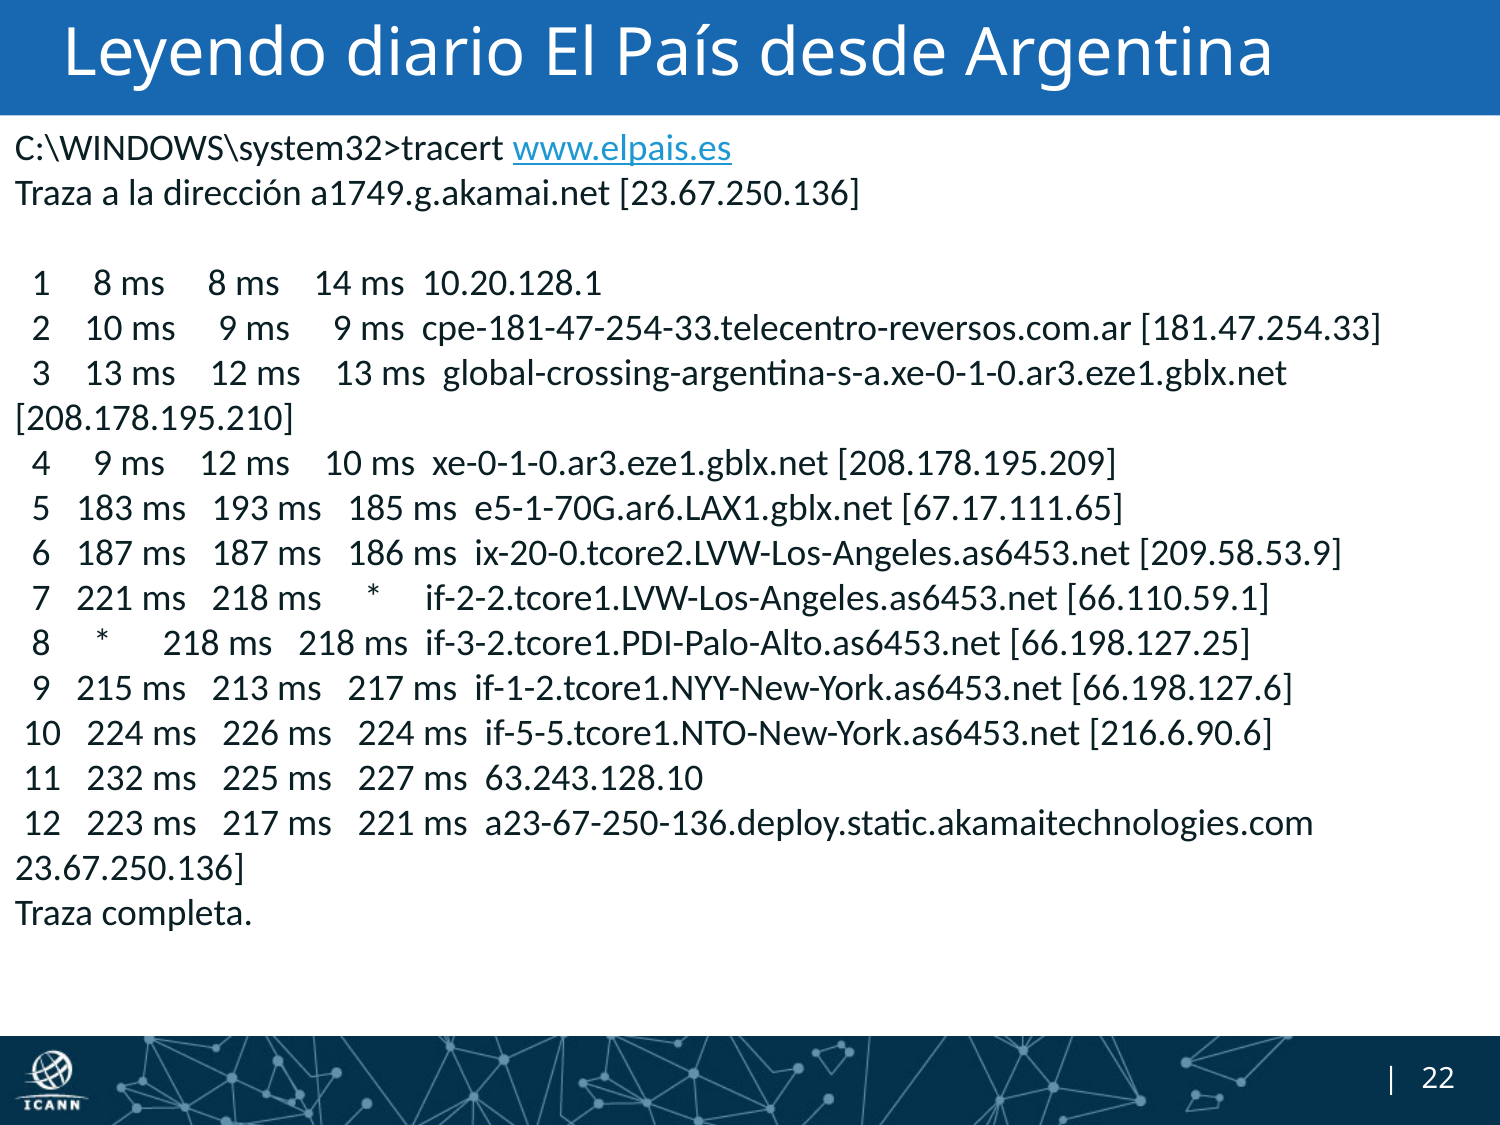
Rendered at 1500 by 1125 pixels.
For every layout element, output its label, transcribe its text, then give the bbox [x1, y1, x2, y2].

text_box C:\WINDOWS\system32>tracert www.elpais.es Traza a la dirección a1749.g.akamai.net [23.67.250.136] 1 8 ms 8 ms 14 ms 10.20.128.1 2 10 ms 9 ms 9 ms cpe-181-47-254-33.telecentro-reversos.com.ar [181.47.254.33] 3 13 ms 12 ms 13 ms global-crossing-argentina-s-a.xe-0-1-0.ar3.eze1.gblx.net [208.178.195.210] 4 9 ms 12 ms 10 ms xe-0-1-0.ar3.eze1.gblx.net [208.178.195.209] 5 183 ms 193 ms 185 ms e5-1-70G.ar6.LAX1.gblx.net [67.17.111.65] 6 187 ms 187 ms 186 ms ix-20-0.tcore2.LVW-Los-Angeles.as6453.net [209.58.53.9] 7 221 ms 218 ms * if-2-2.tcore1.LVW-Los-Angeles.as6453.net [66.110.59.1] 8 * 218 ms 218 ms if-3-2.tcore1.PDI-Palo-Alto.as6453.net [66.198.127.25] 9 215 ms 213 ms 217 ms if-1-2.tcore1.NYY-New-York.as6453.net [66.198.127.6] 10 224 ms 226 ms 224 ms if-5-5.tcore1.NTO-New-York.as6453.net [216.6.90.6] 11 232 ms 225 ms 227 ms 63.243.128.10 12 223 ms 217 ms 221 ms a23-67-250-136.deploy.static.akamaitechnologies.com 23.67.250.136] Traza completa. [0, 115, 1500, 940]
picture [0, 1036, 1500, 1125]
title Leyendo diario El País desde Argentina [0, 0, 1500, 115]
